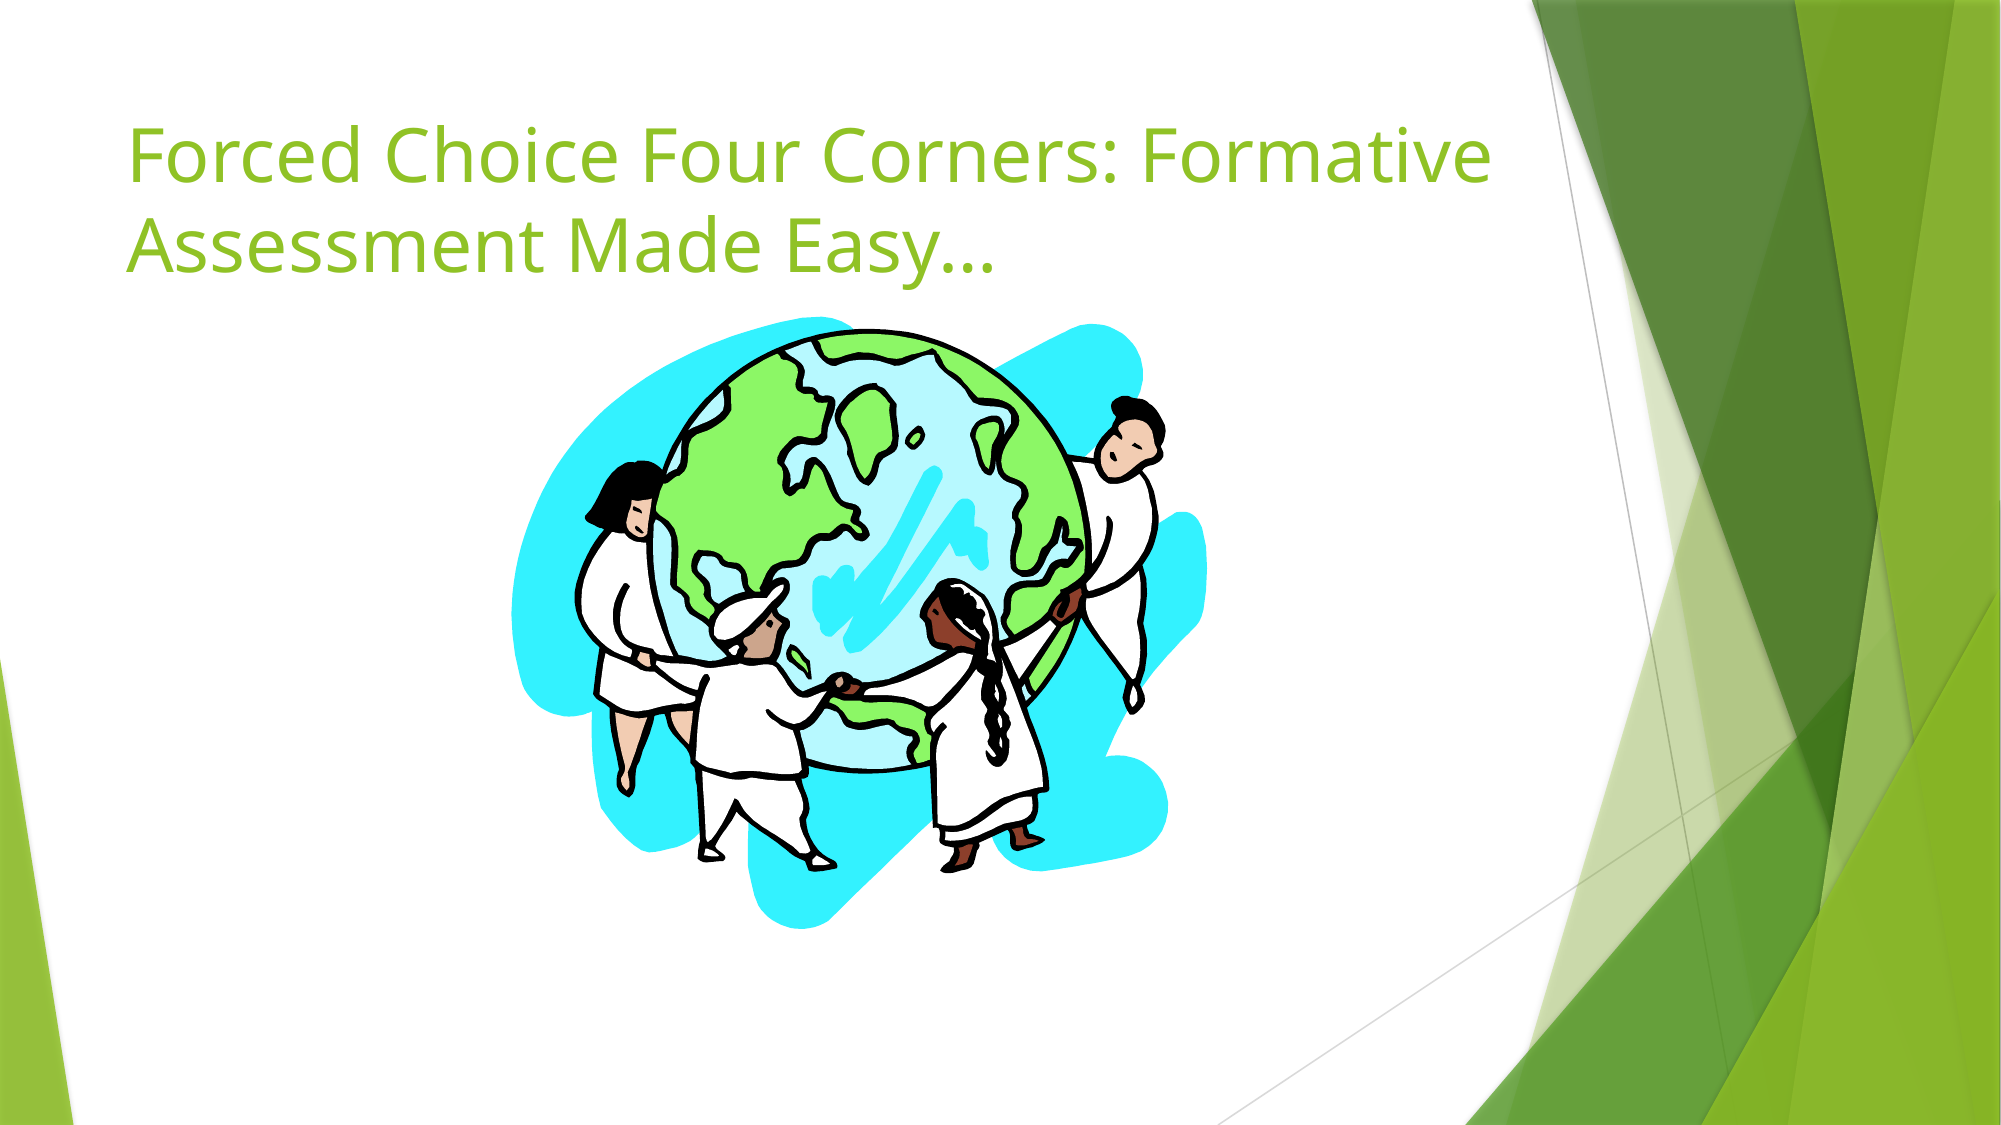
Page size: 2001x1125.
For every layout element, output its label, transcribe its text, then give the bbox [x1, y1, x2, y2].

title Forced Choice Four Corners: Formative Assessment Made Easy… [111, 99, 1522, 317]
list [509, 316, 1210, 937]
